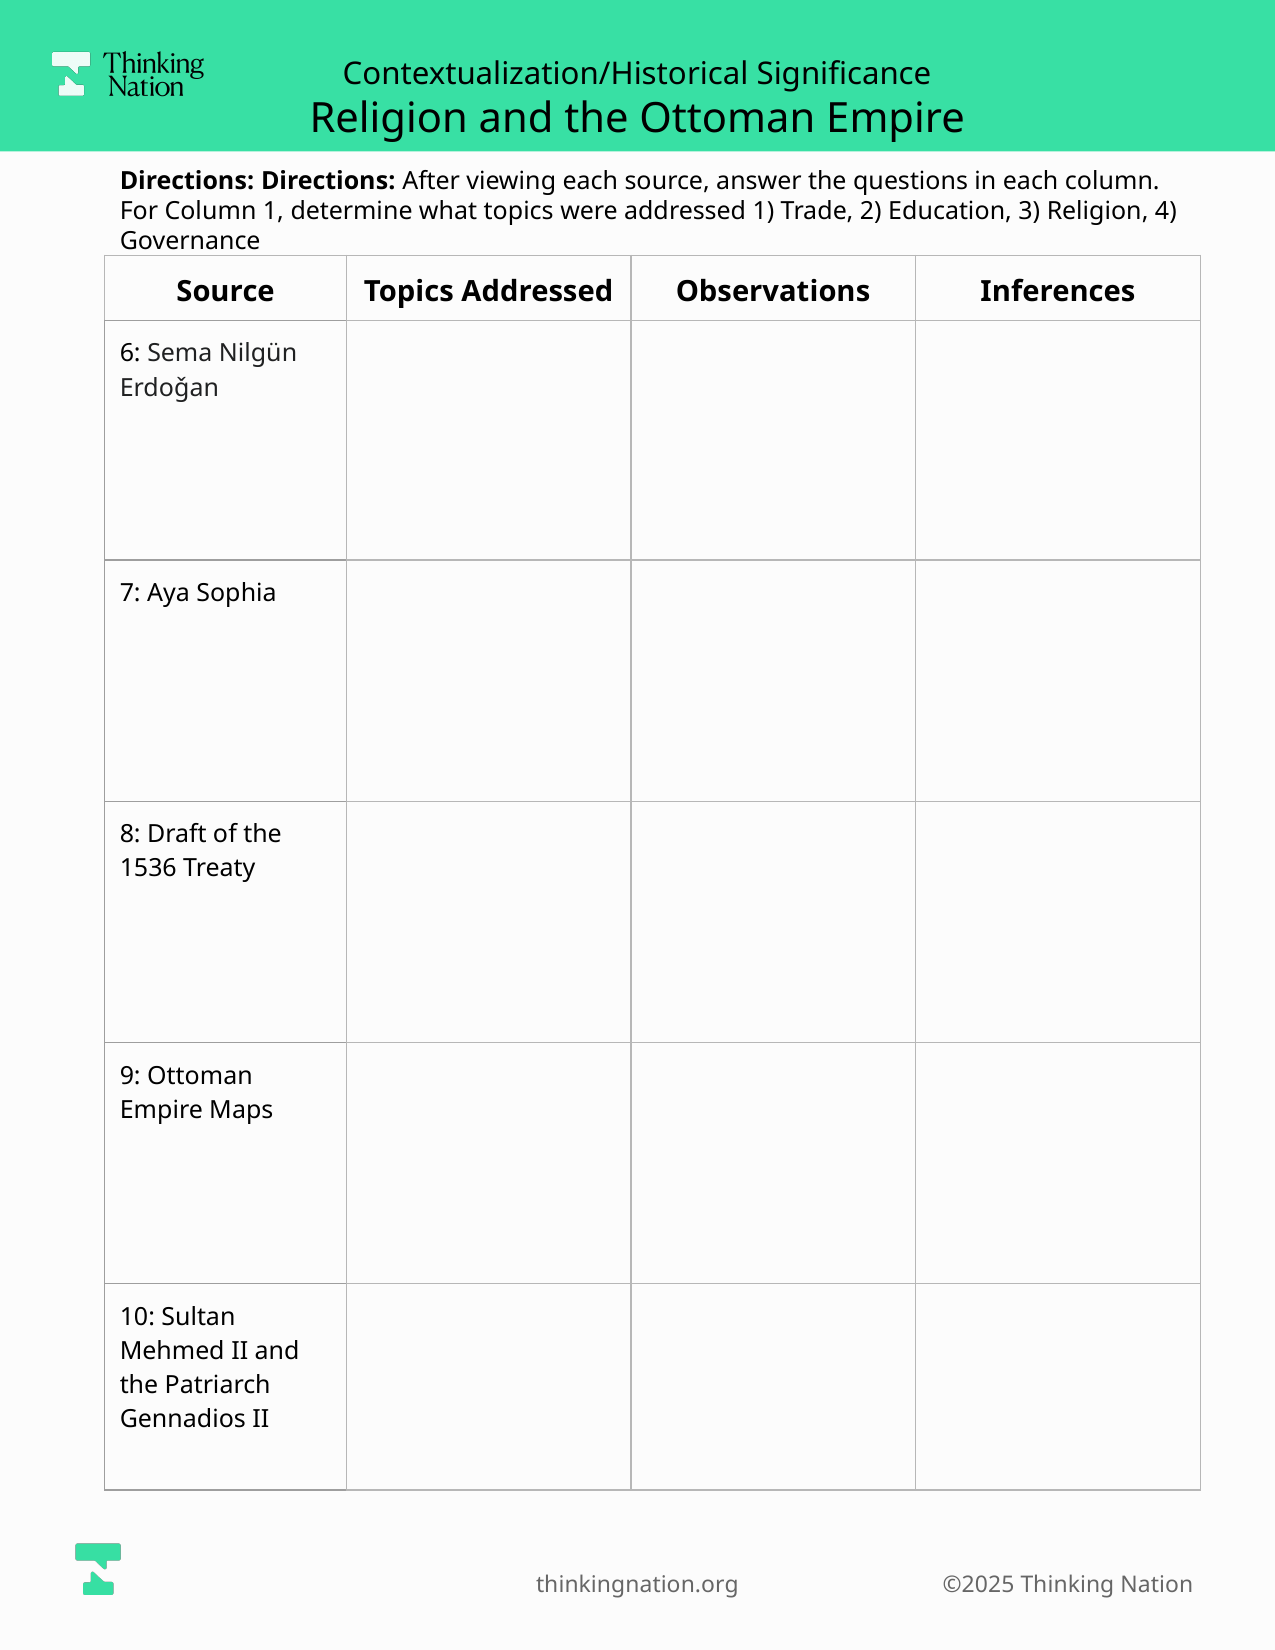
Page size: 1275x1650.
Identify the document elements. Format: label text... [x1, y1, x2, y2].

text_box ©2025 Thinking Nation [907, 1553, 1210, 1605]
table_cell [632, 561, 915, 801]
text_box Directions: Directions: After viewing each source, answer the questions in each column. For Column 1, determine what topics were addressed 1) Trade, 2) Education, 3) Religion, 4) Governance [104, 149, 1201, 255]
text_box Contextualization/Historical Significance Religion and the Ottoman Empire [0, 0, 1275, 152]
table_header Inferences [916, 256, 1200, 320]
picture [35, 37, 210, 110]
table_cell [916, 321, 1200, 559]
table_cell [916, 1043, 1200, 1283]
table_header Source [105, 256, 346, 320]
table_cell [347, 802, 630, 1042]
table_cell 9: Ottoman Empire Maps [105, 1043, 346, 1283]
table_cell 10: Sultan Mehmed II and the Patriarch Gennadios II [105, 1284, 346, 1489]
table_cell [632, 321, 915, 559]
table_cell [916, 802, 1200, 1042]
table_cell [347, 321, 630, 559]
picture [62, 1533, 134, 1605]
table_cell [916, 1284, 1200, 1489]
table_cell [632, 1043, 915, 1283]
table_cell [632, 1284, 915, 1489]
table_cell [632, 802, 915, 1042]
table_cell [347, 1284, 630, 1489]
table_cell [916, 561, 1200, 801]
table_header Topics Addressed [347, 256, 630, 320]
table_cell 7: Aya Sophia [105, 561, 346, 801]
text_box thinkingnation.org [486, 1553, 789, 1605]
table_cell [347, 561, 630, 801]
table_header Observations [632, 256, 915, 320]
table_cell 6: Sema Nilgün Erdoǧan [105, 321, 346, 559]
table_cell 8: Draft of the 1536 Treaty [105, 802, 346, 1042]
table_cell [347, 1043, 630, 1283]
